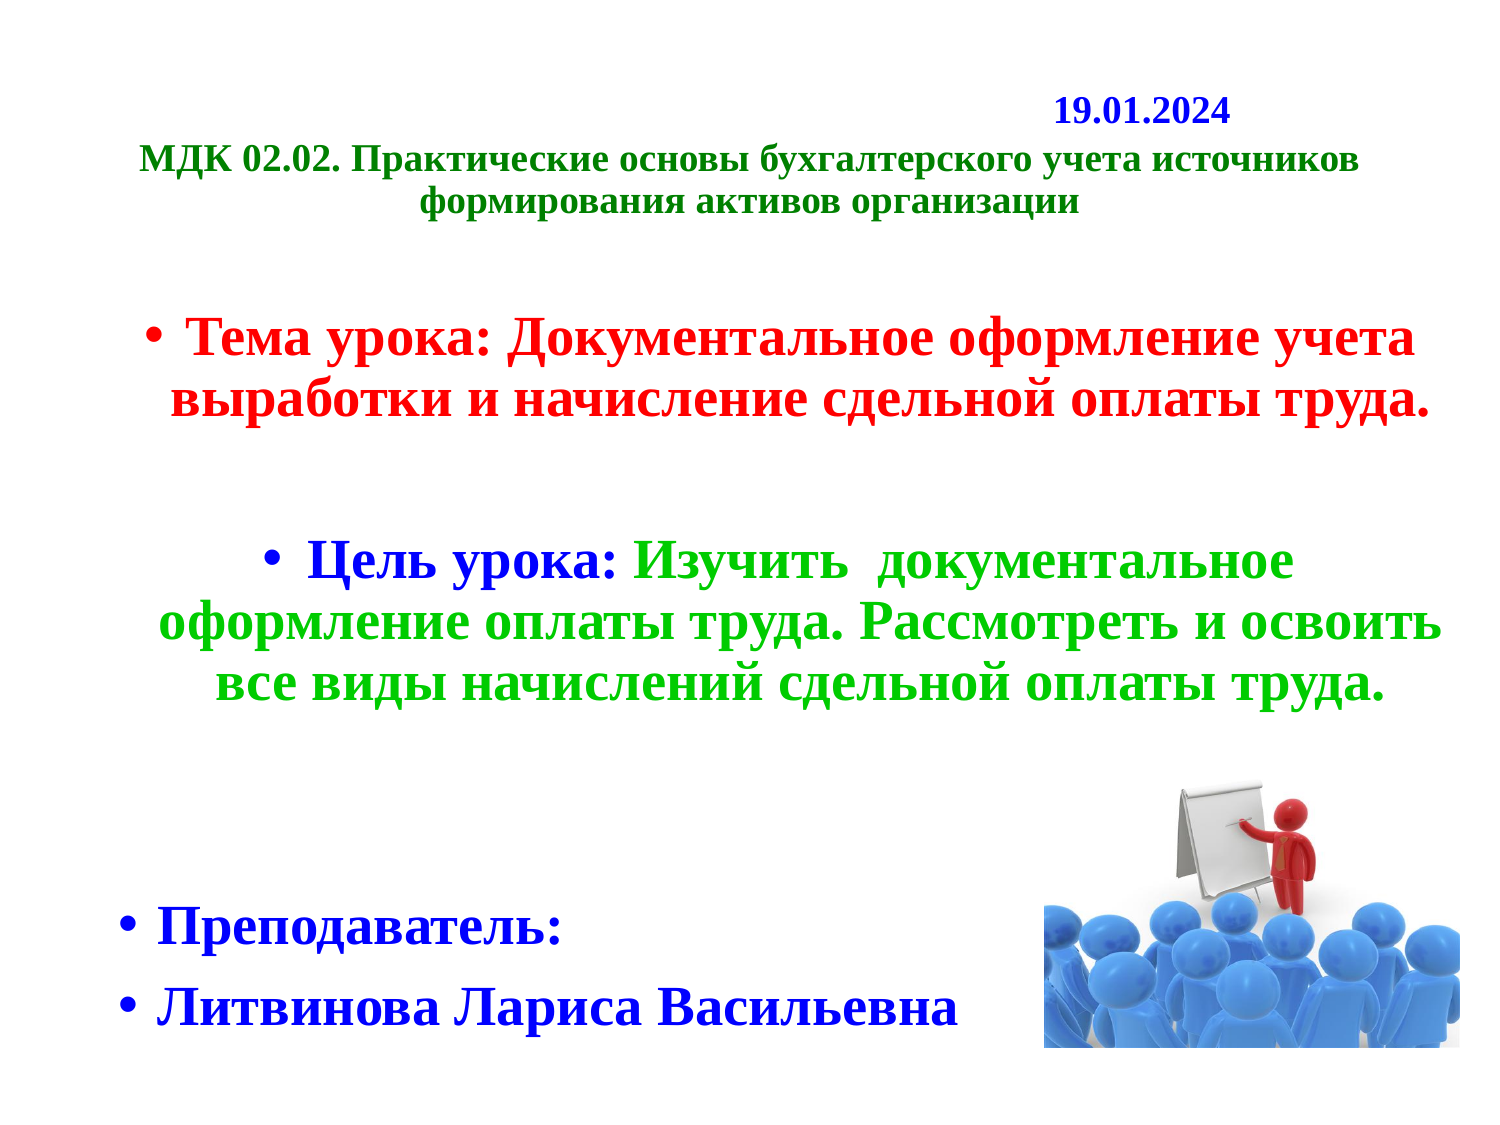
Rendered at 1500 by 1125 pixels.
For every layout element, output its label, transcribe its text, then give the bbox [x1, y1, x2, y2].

title 19.01.2024 МДК 02.02. Практические основы бухгалтерского учета источников формирования активов организации [103, 59, 1397, 278]
picture [1044, 741, 1460, 1048]
list Тема урока: Документальное оформление учета выработки и начисление сдельной оплаты труда. Цель урока: Изучить документальное оформление оплаты труда. Рассмотреть и освоить все виды начислений сдельной оплаты труда. Преподаватель: Литвинова Лариса Васильевна [103, 299, 1460, 1085]
